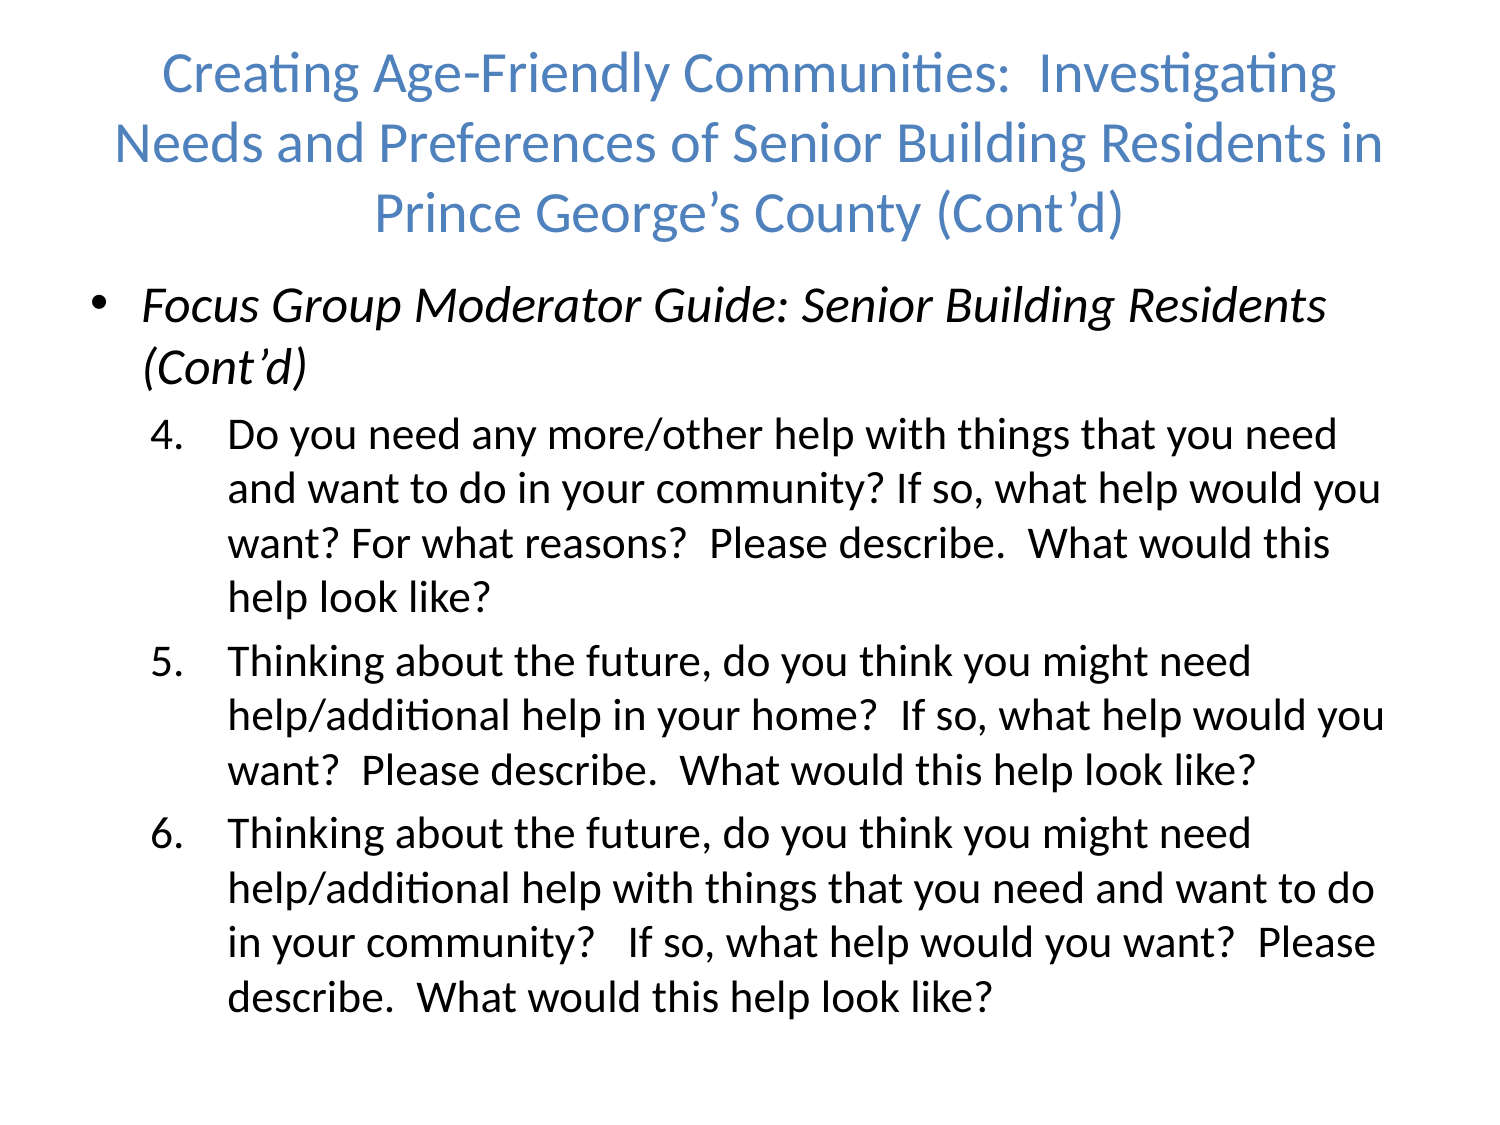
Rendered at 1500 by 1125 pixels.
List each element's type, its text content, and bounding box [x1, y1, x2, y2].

title Creating Age-Friendly Communities: Investigating Needs and Preferences of Senior Building Residents in Prince George’s County (Cont’d) [75, 45, 1425, 233]
list Focus Group Moderator Guide: Senior Building Residents (Cont’d) 4. Do you need any more/other help with things that you need and want to do in your community? If so, what help would you want? For what reasons? Please describe. What would this help look like? 5. Thinking about the future, do you think you might need help/additional help in your home? If so, what help would you want? Please describe. What would this help look like? 6. Thinking about the future, do you think you might need help/additional help with things that you need and want to do in your community? If so, what help would you want? Please describe. What would this help look like? [75, 262, 1425, 1038]
